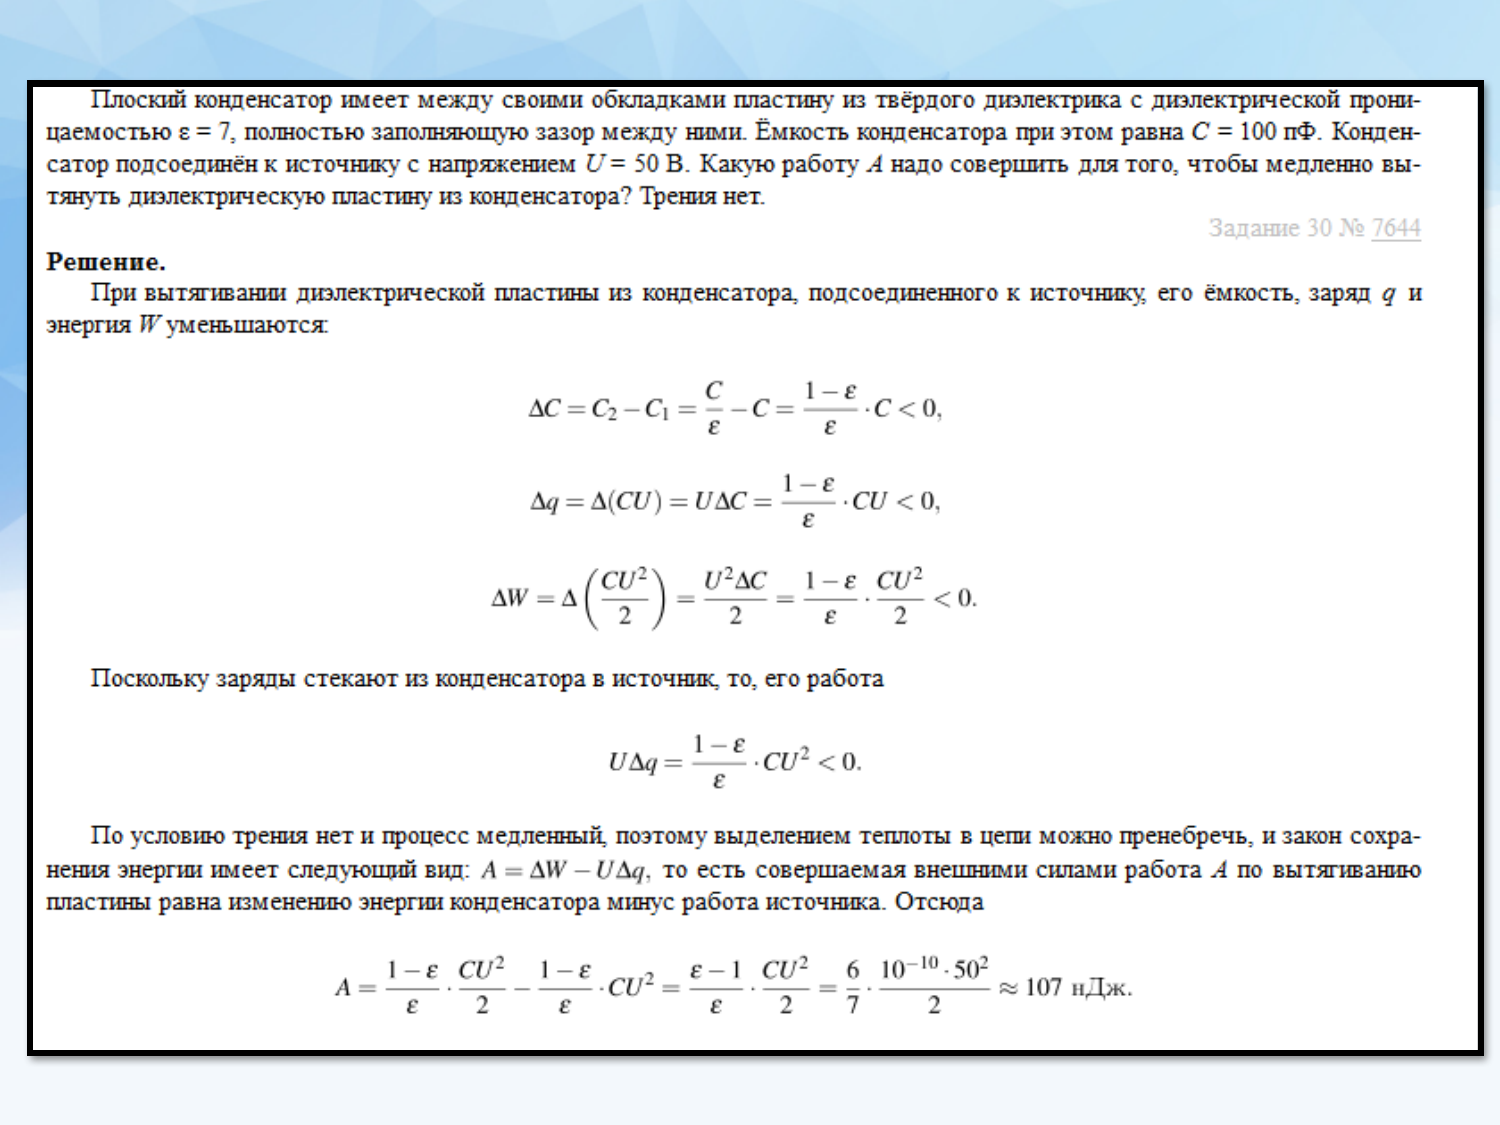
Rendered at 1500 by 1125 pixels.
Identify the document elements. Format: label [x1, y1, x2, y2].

list [32, 86, 1478, 1050]
picture [0, 0, 1500, 1125]
